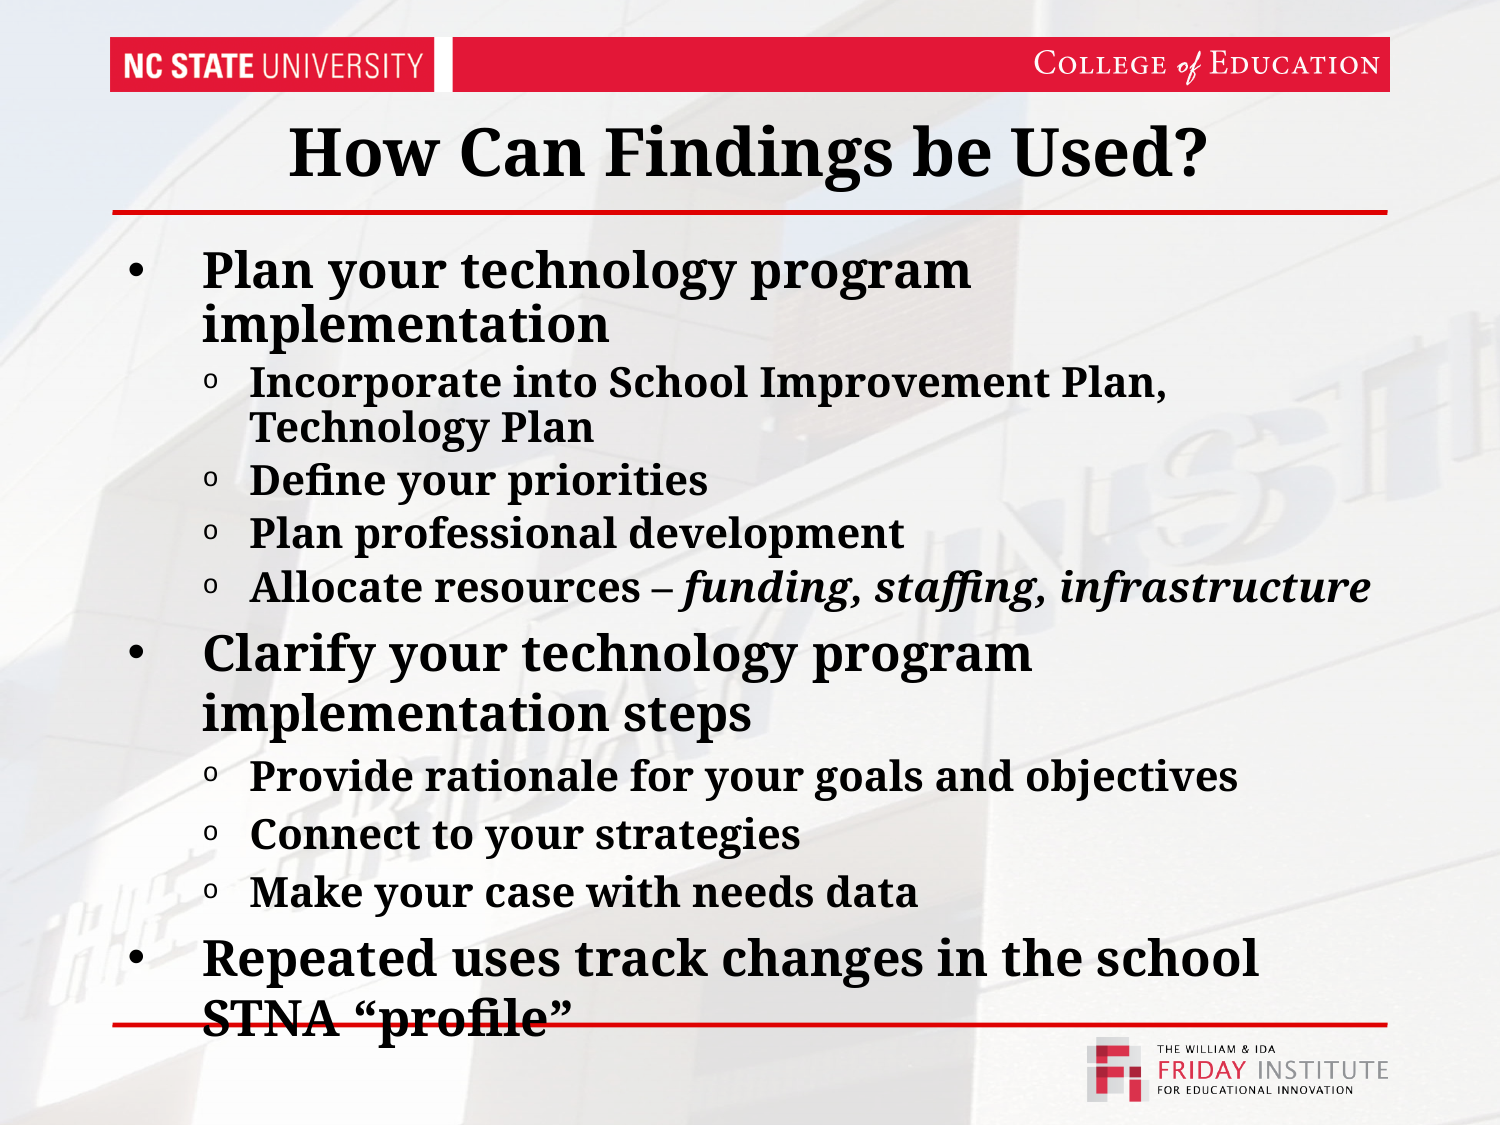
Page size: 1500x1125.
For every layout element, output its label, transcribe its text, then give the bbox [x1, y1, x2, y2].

list Plan your technology program implementation Incorporate into School Improvement Plan, Technology Plan Define your priorities Plan professional development Allocate resources – funding, staffing, infrastructure Clarify your technology program implementation steps Provide rationale for your goals and objectives Connect to your strategies Make your case with needs data Repeated uses track changes in the school STNA “profile” [112, 237, 1388, 1001]
picture [1087, 1037, 1388, 1102]
title How Can Findings be Used? [112, 87, 1388, 213]
picture [110, 37, 1390, 92]
